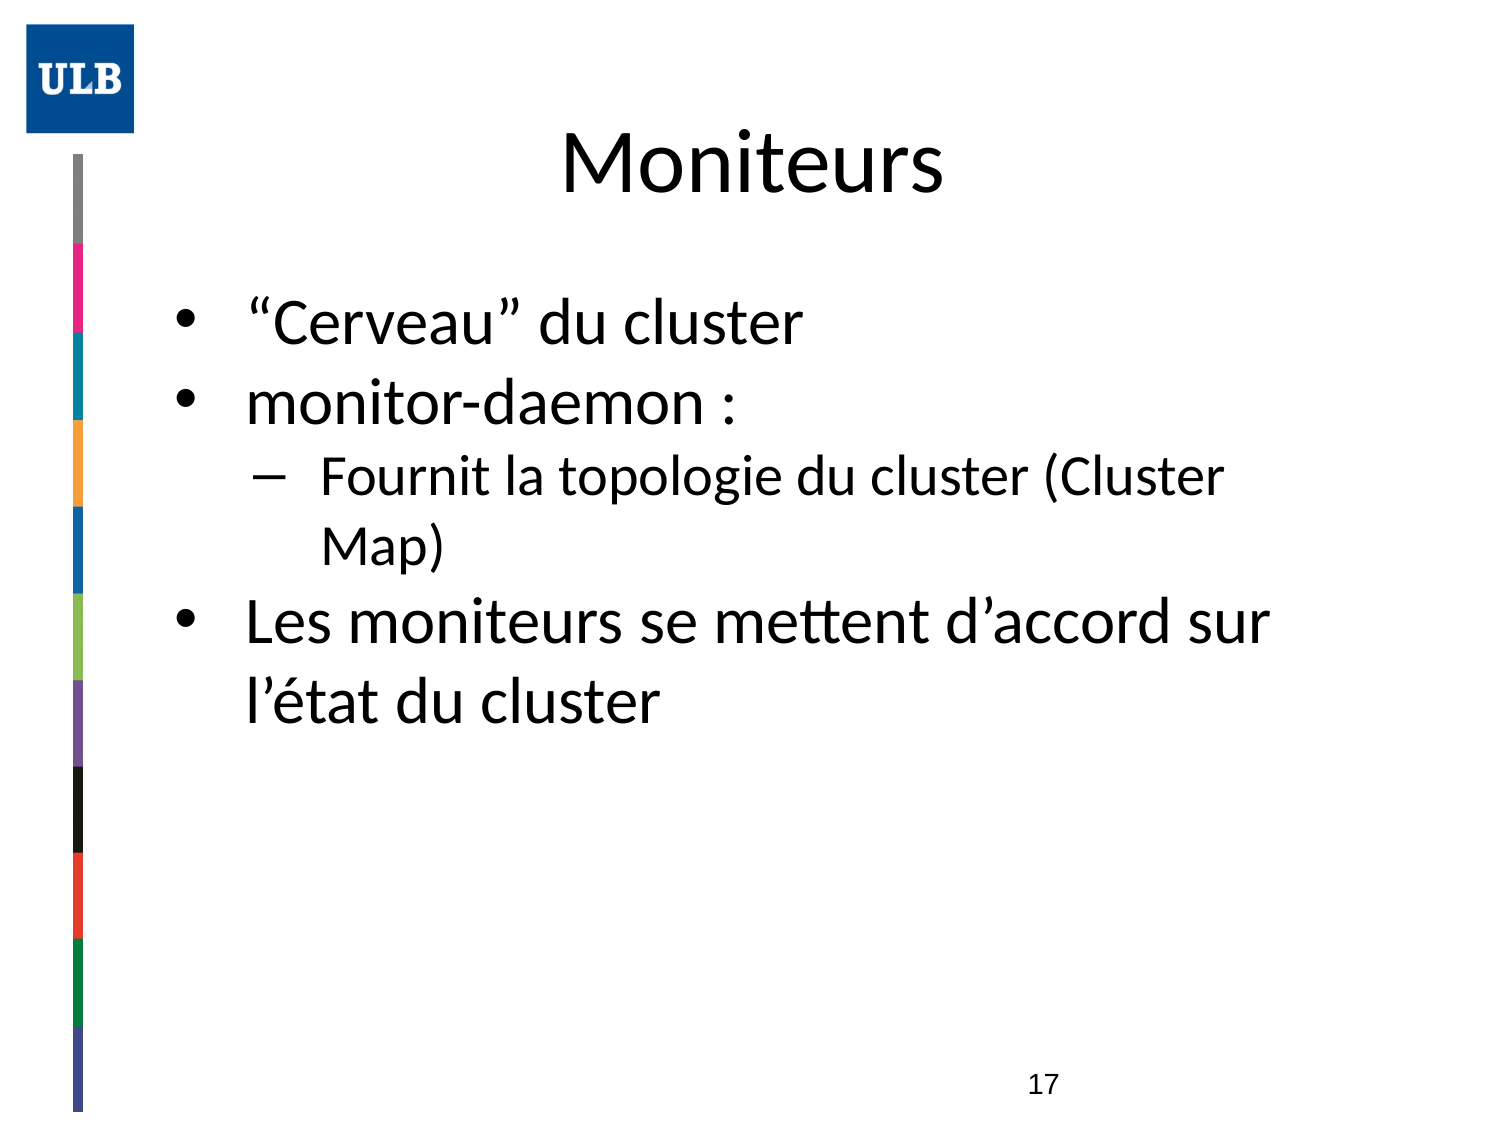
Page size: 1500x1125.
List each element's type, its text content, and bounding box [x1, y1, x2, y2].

slide_number 17 [1012, 1052, 1350, 1113]
picture [73, 154, 83, 333]
picture [7, 24, 142, 143]
picture [73, 420, 83, 1112]
list “Cerveau” du cluster monitor-daemon : Fournit la topologie du cluster (Cluster Map) Les moniteurs se mettent d’accord sur l’état du cluster [155, 262, 1350, 1005]
title Moniteurs [155, 62, 1350, 250]
